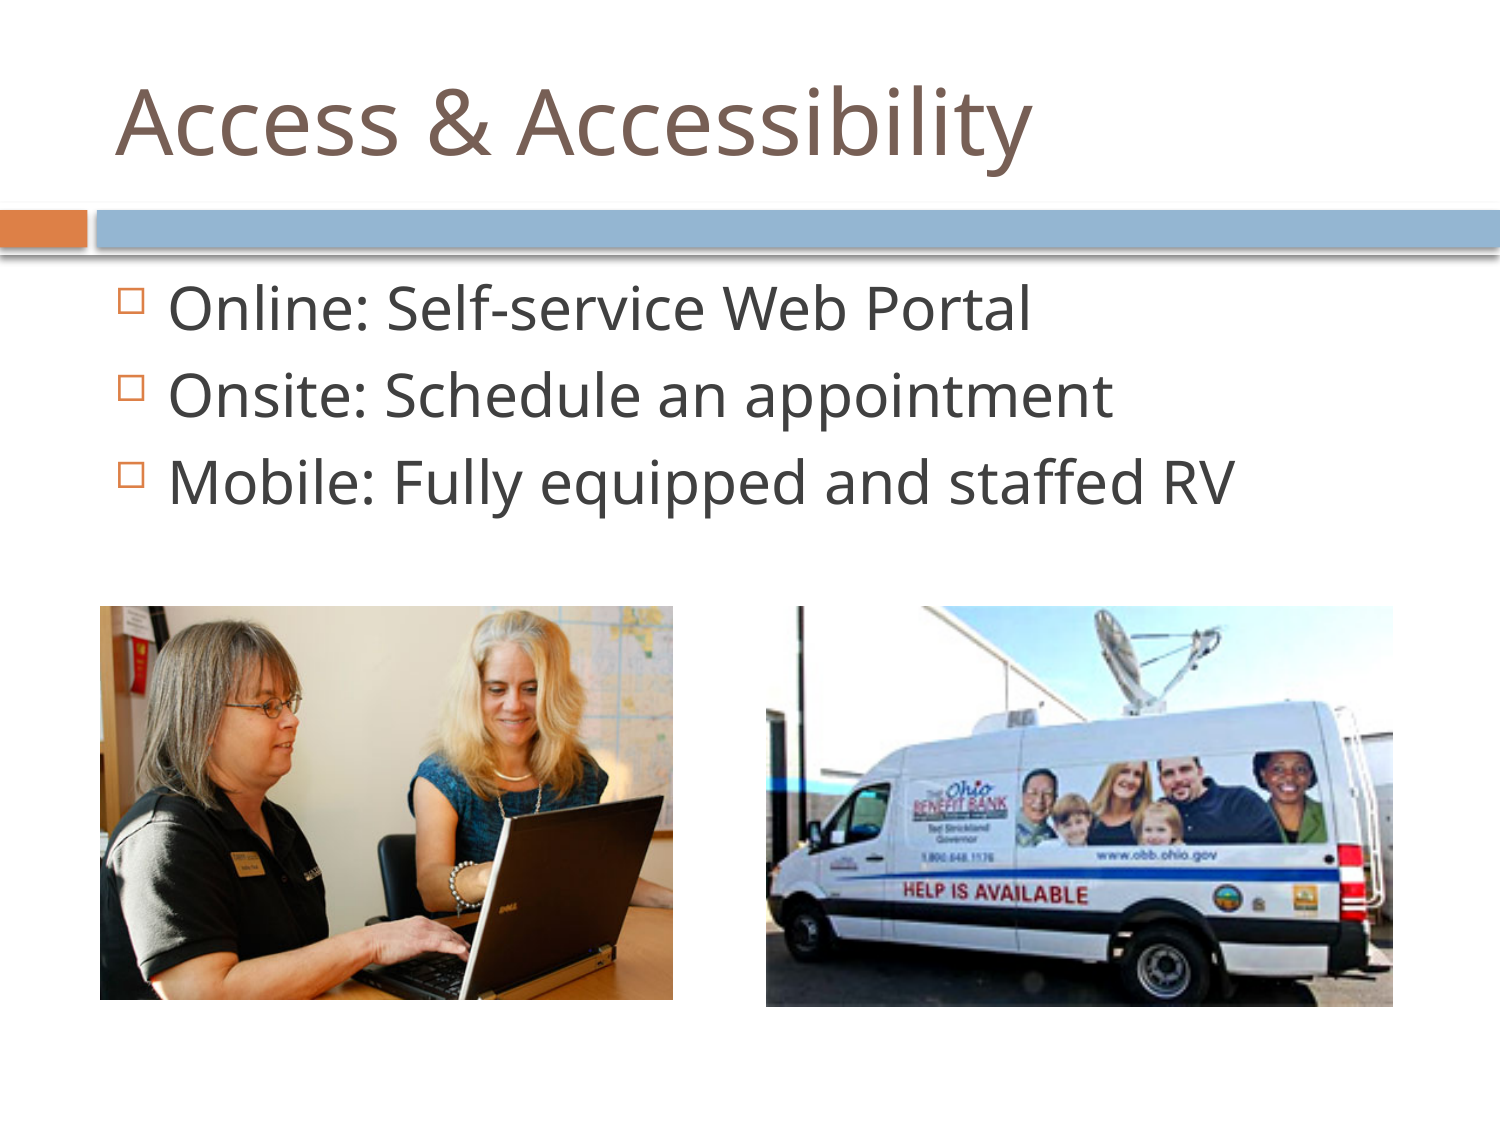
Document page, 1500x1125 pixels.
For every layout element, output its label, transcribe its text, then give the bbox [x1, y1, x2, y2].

picture [100, 605, 673, 1001]
title Access & Accessibility [100, 37, 1438, 200]
list Online: Self-service Web Portal Onsite: Schedule an appointment Mobile: Fully equipped and staffed RV [100, 262, 1438, 1000]
picture [766, 605, 1394, 1008]
